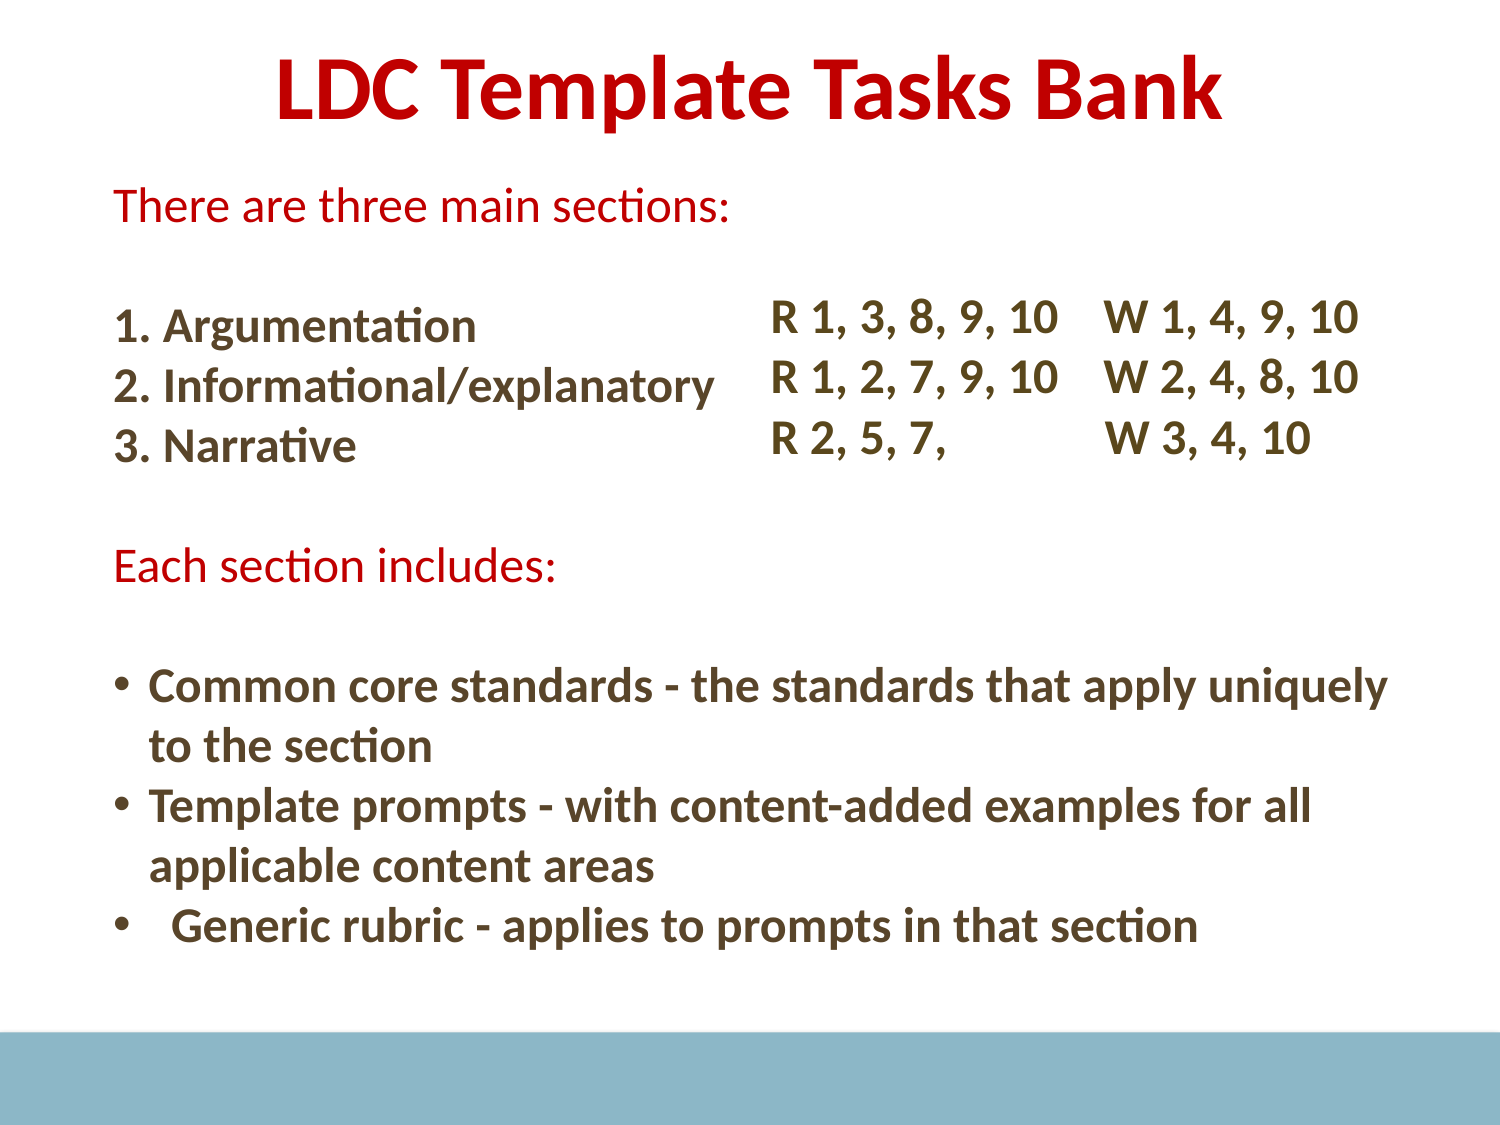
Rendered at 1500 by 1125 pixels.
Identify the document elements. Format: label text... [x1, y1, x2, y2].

title LDC Template Tasks Bank [0, 40, 1500, 141]
text_box R 1, 3, 8, 9, 10 W 1, 4, 9, 10 [755, 282, 1405, 343]
text_box R 1, 2, 7, 9, 10 W 2, 4, 8, 10 [755, 343, 1405, 404]
text_box There are three main sections: 1. Argumentation 2. Informational/explanatory 3. Narrative Each section includes: Common core standards - the standards that apply uniquely to the section Template prompts - with content-added examples for all applicable content areas Generic rubric - applies to prompts in that section [98, 165, 1422, 1021]
text_box R 2, 5, 7, W 3, 4, 10 [755, 404, 1405, 473]
